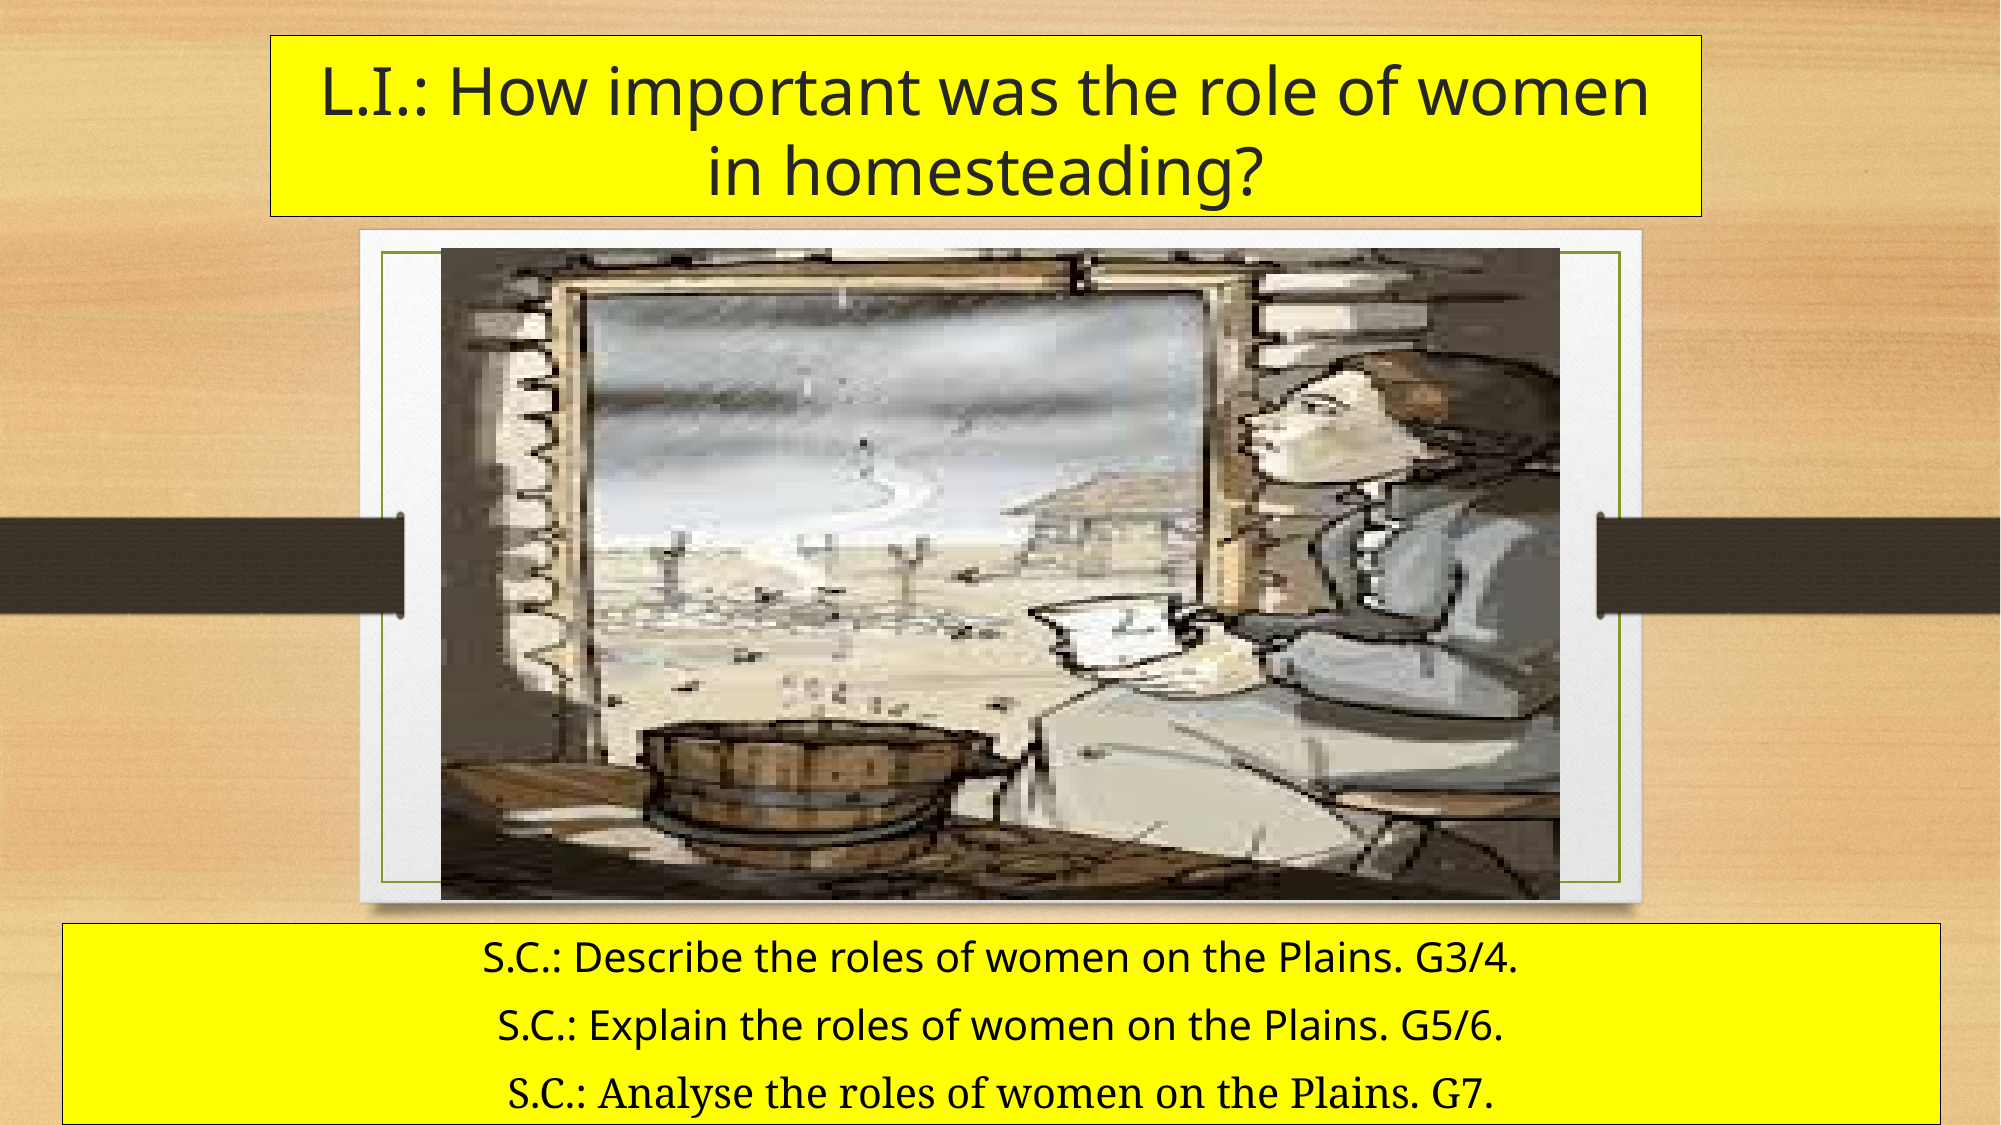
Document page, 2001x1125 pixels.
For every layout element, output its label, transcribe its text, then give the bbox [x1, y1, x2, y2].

title L.I.: How important was the role of women in homesteading? [270, 35, 1702, 217]
subtitle S.C.: Describe the roles of women on the Plains. G3/4. S.C.: Explain the roles of women on the Plains. G5/6. S.C.: Analyse the roles of women on the Plains. G7. [62, 923, 1941, 1125]
picture [0, 0, 2001, 1125]
